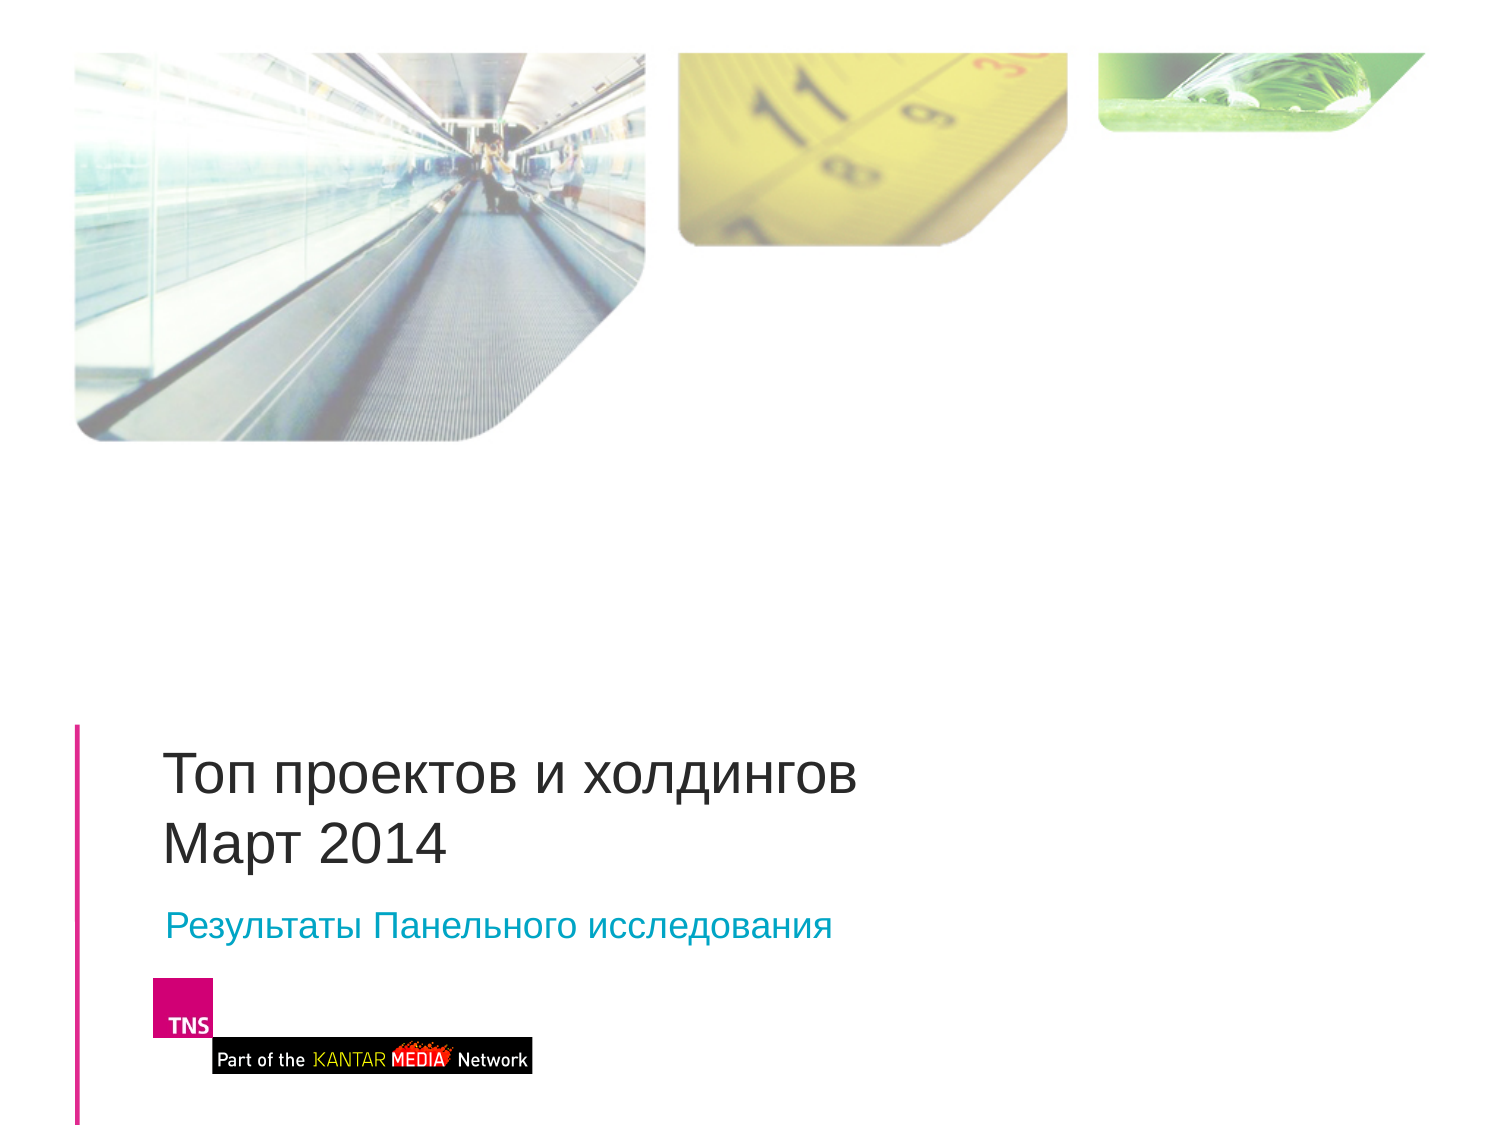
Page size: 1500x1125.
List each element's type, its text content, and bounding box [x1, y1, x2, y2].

picture [0, 0, 1500, 1125]
text_box Результаты Панельного исследования [149, 893, 1200, 985]
title Топ проектов и холдингов Март 2014 [147, 727, 1423, 970]
